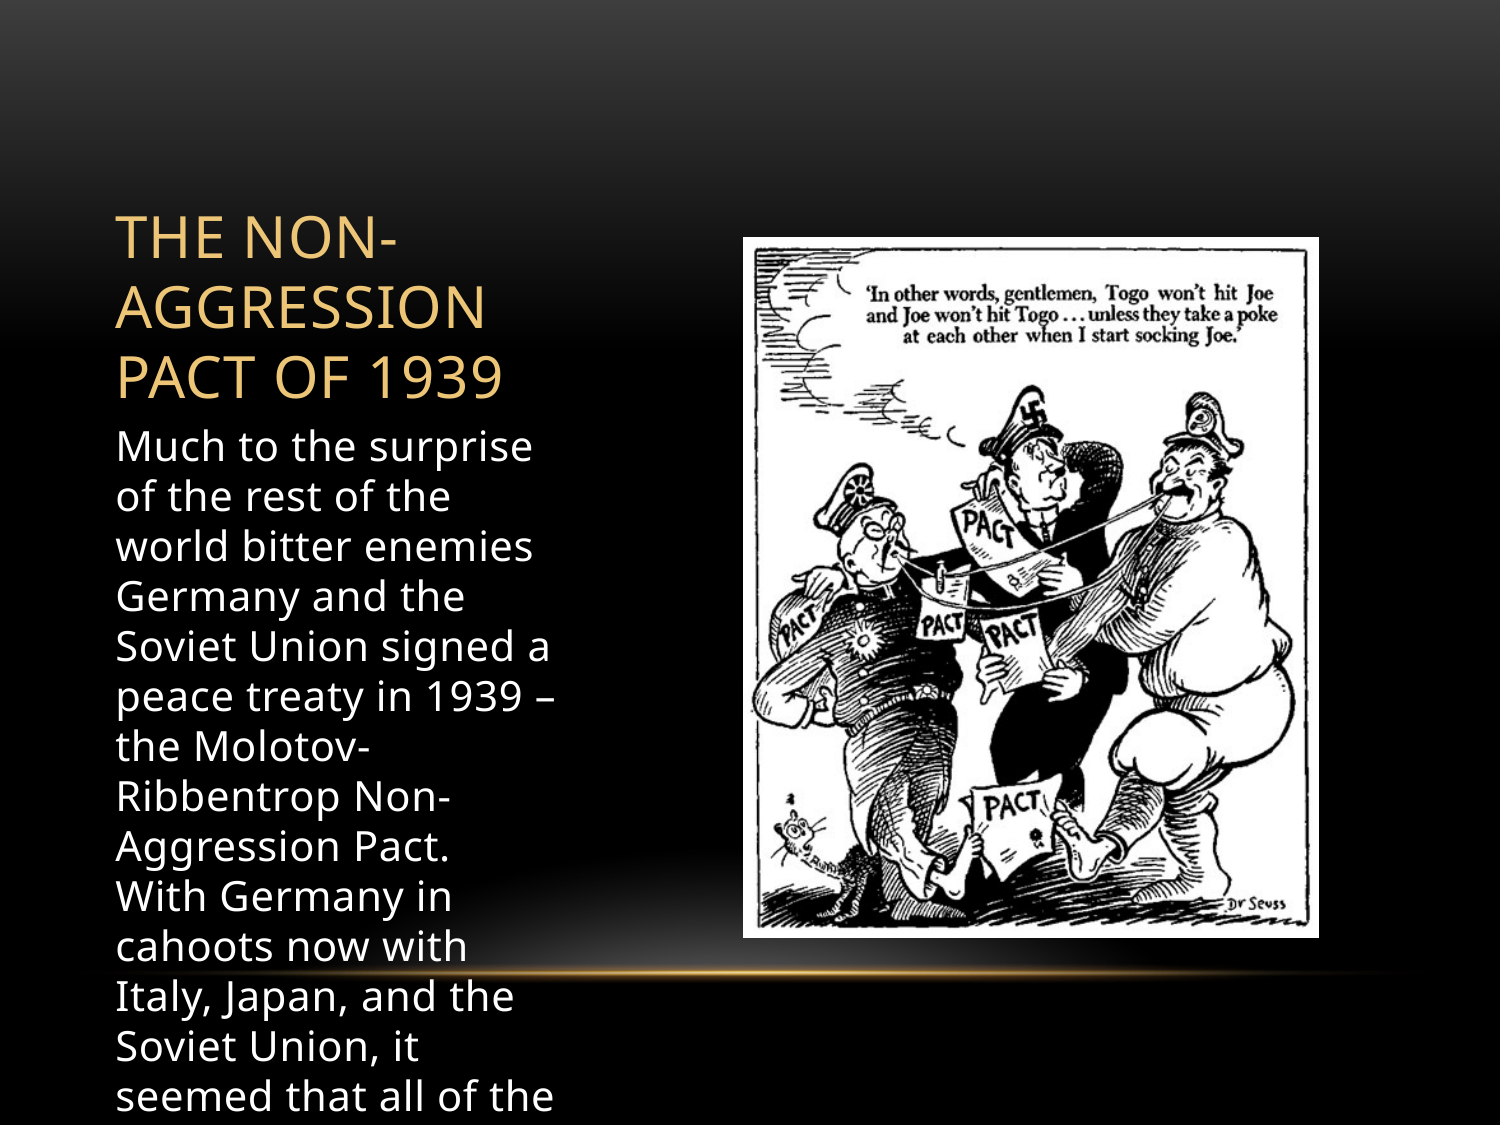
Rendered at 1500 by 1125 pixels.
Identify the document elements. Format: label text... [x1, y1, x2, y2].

title THE NON-AGGRESSION PACT OF 1939 [100, 237, 588, 417]
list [743, 237, 1320, 938]
list Much to the surprise of the rest of the world bitter enemies Germany and the Soviet Union signed a peace treaty in 1939 – the Molotov-Ribbentrop Non-Aggression Pact. With Germany in cahoots now with Italy, Japan, and the Soviet Union, it seemed that all of the world’s dictators had joined forces to suppress freedom. Democracies were justifiably frightened. [100, 417, 588, 938]
picture [0, 0, 1500, 1125]
